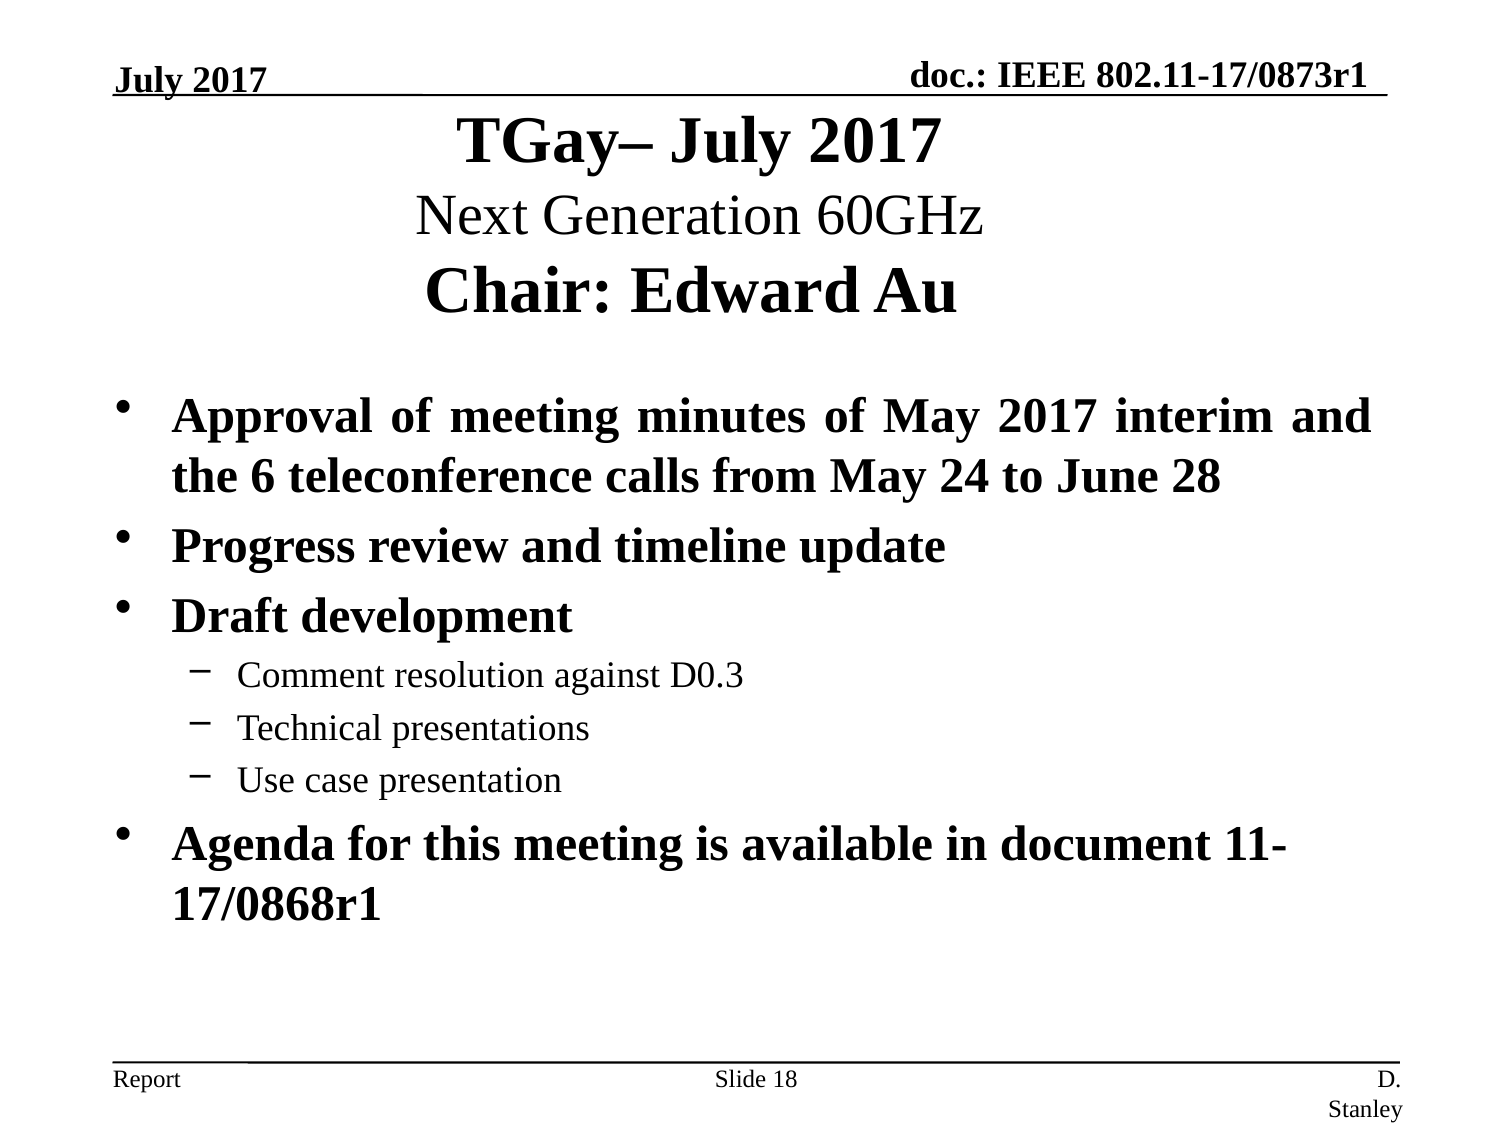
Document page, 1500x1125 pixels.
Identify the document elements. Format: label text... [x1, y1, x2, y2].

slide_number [114, 54, 274, 101]
slide_number Slide 18 [712, 1062, 800, 1093]
title TGay– July 2017 Next Generation 60GHz Chair: Edward Au [62, 125, 1338, 388]
footer D. Stanley, HP Enterprise [1325, 1062, 1402, 1093]
list Approval of meeting minutes of May 2017 interim and the 6 teleconference calls from May 24 to June 28 Progress review and timeline update Draft development Comment resolution against D0.3 Technical presentations Use case presentation Agenda for this meeting is available in document 11-17/0868r1 [99, 375, 1388, 1013]
